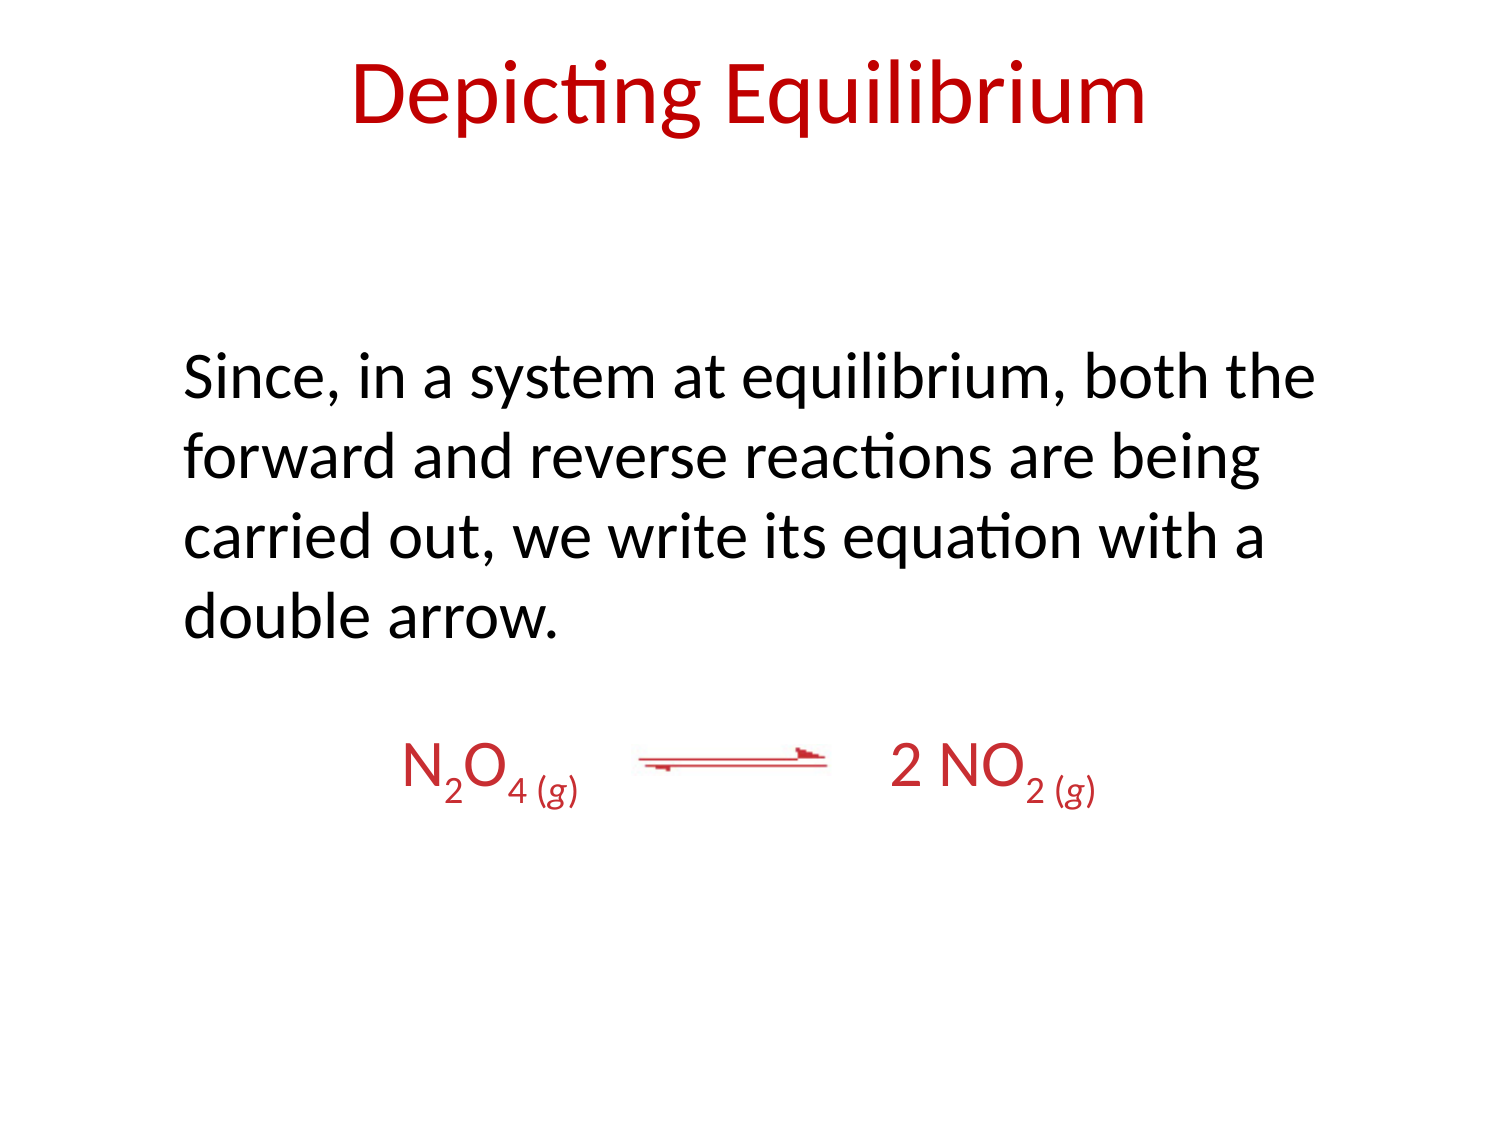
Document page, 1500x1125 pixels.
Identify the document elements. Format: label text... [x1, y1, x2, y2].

text_box Since, in a system at equilibrium, both the forward and reverse reactions are being carried out, we write its equation with a double arrow. [112, 324, 1388, 675]
text_box Depicting Equilibrium [0, 24, 1500, 213]
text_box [367, 712, 1132, 808]
